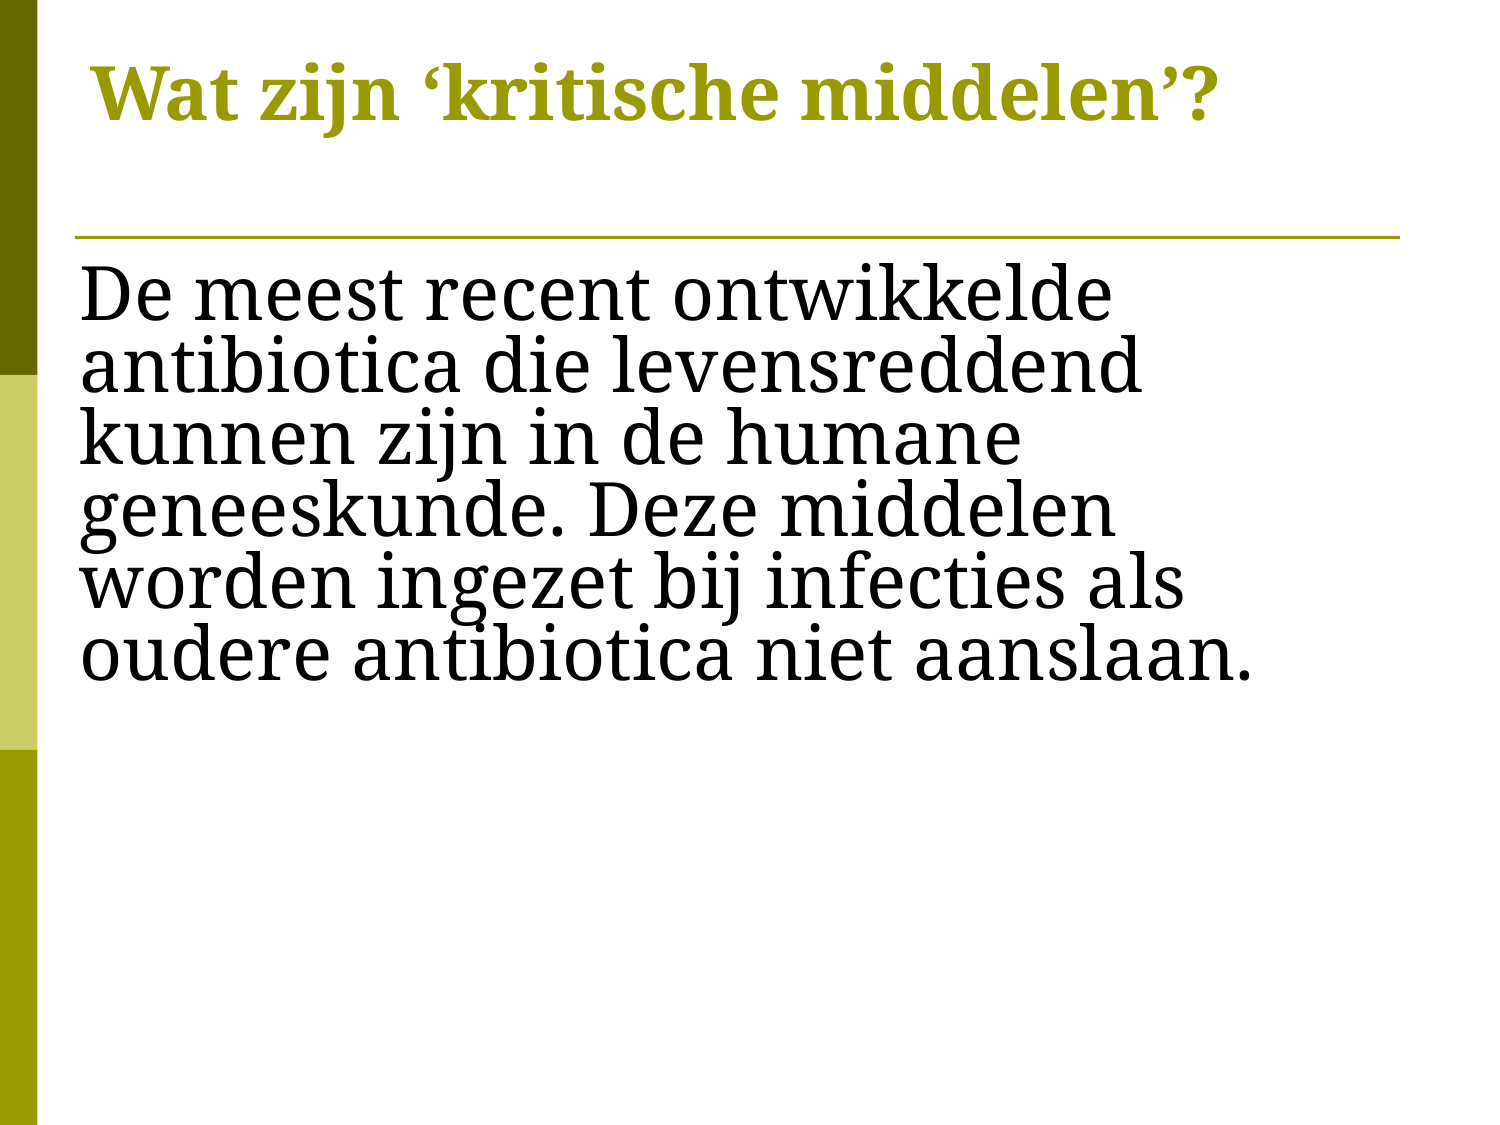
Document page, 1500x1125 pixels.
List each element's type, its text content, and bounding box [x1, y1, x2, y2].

title Wat zijn ‘kritische middelen’? [75, 45, 1425, 233]
list De meest recent ontwikkelde antibiotica die levensreddend kunnen zijn in de humane geneeskunde. Deze middelen worden ingezet bij infecties als oudere antibiotica niet aanslaan. [64, 255, 1415, 999]
